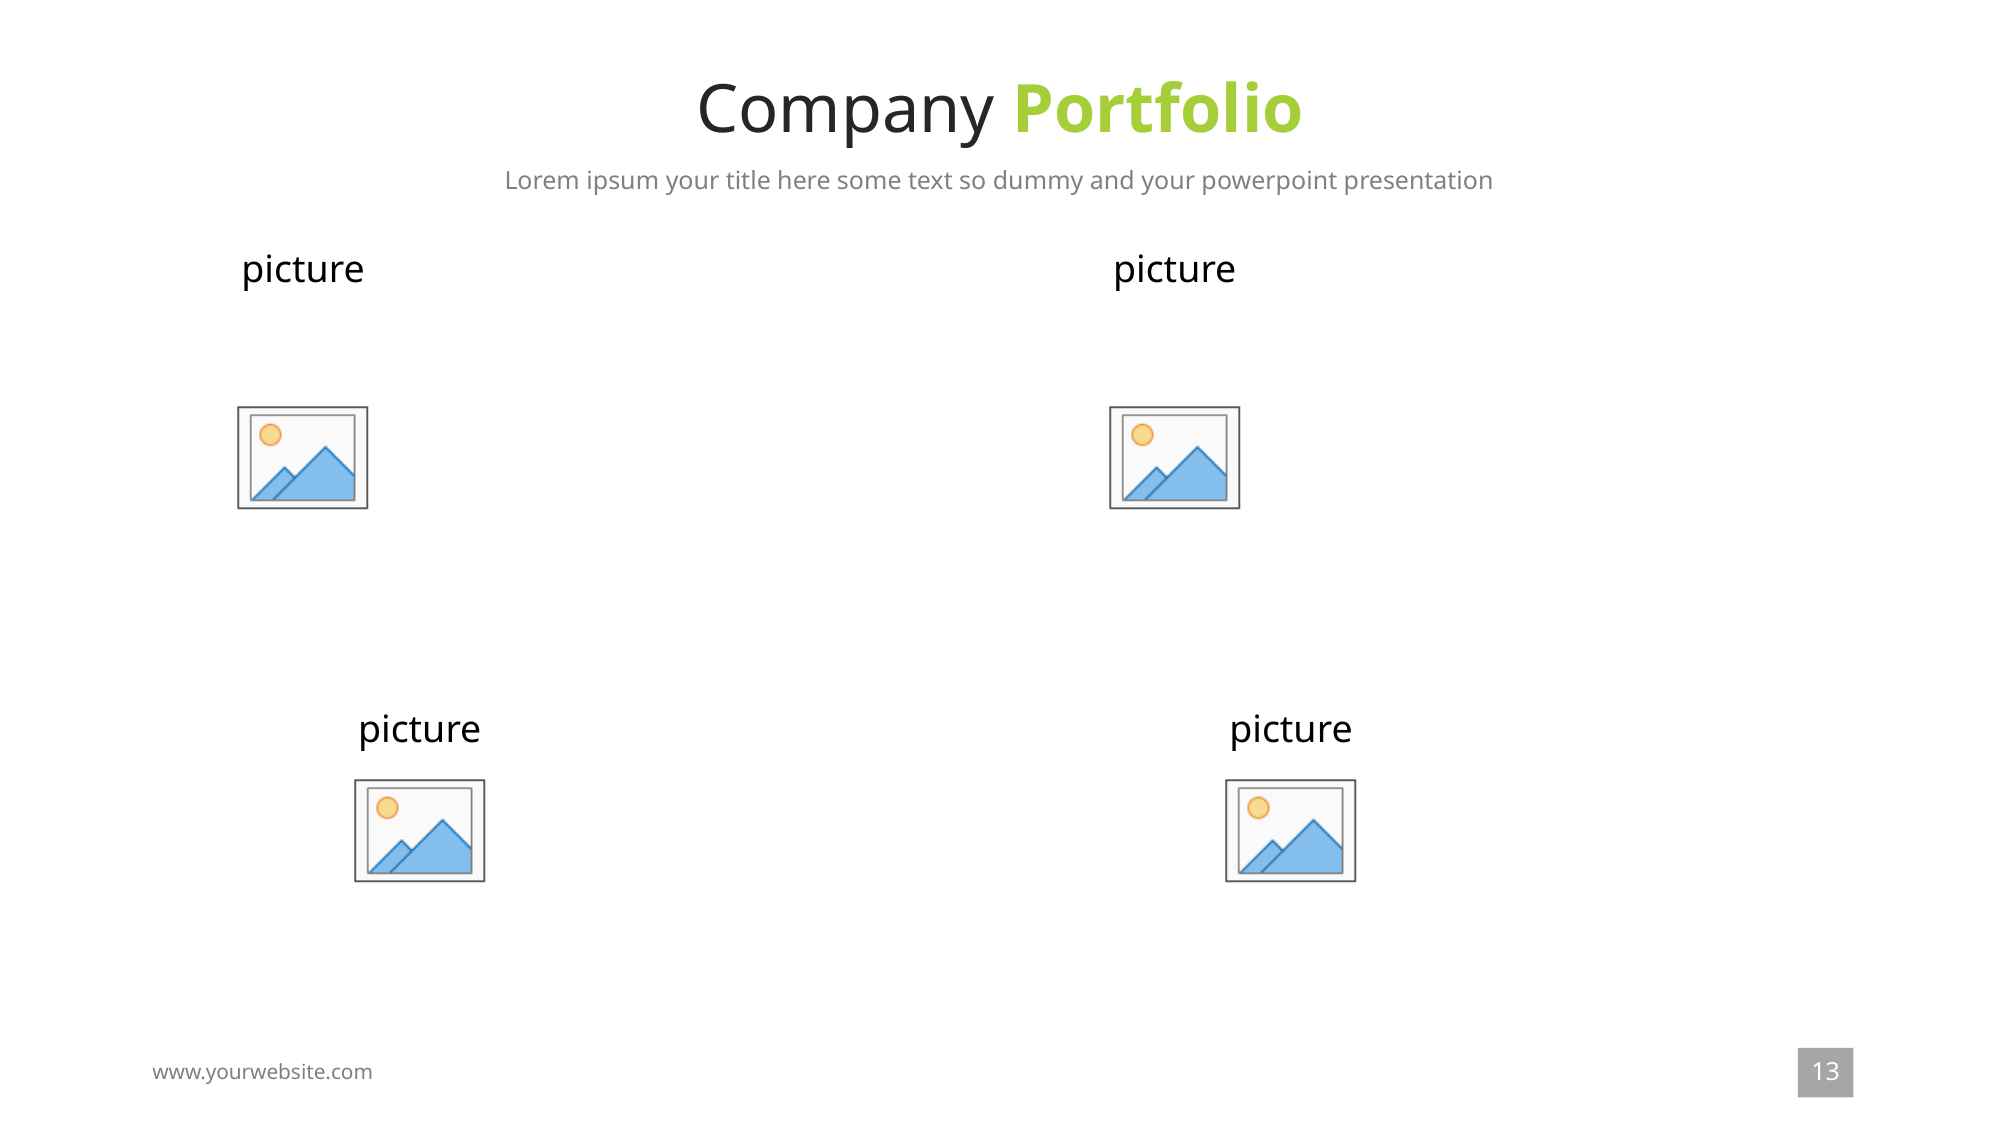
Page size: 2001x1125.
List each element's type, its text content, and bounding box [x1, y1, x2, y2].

slide_number 13 [1788, 1042, 1863, 1103]
title Company Portfolio [137, 55, 1863, 160]
picture [719, 697, 1863, 965]
list Lorem ipsum your title here some text so dummy and your powerpoint presentation [137, 160, 1863, 207]
footer www.yourwebsite.com [137, 1042, 415, 1103]
picture [137, 697, 703, 965]
picture [487, 237, 1863, 679]
picture [137, 237, 469, 679]
